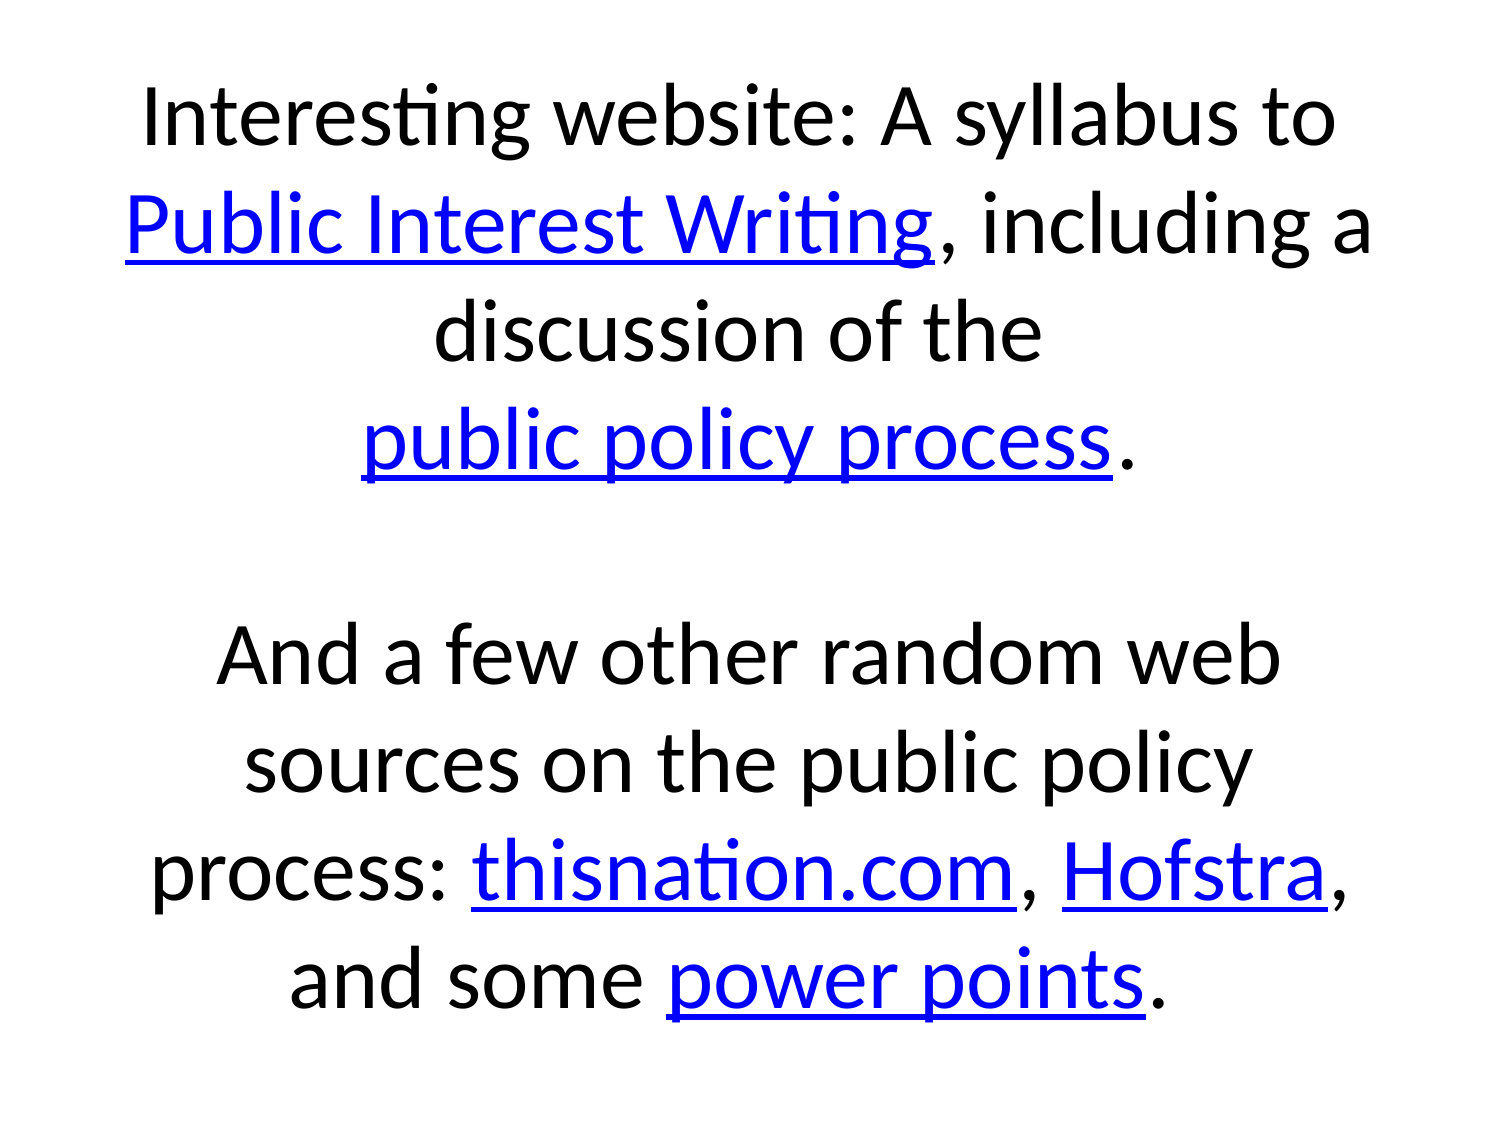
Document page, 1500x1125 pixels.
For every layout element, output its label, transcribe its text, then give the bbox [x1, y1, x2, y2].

title Interesting website: A syllabus to Public Interest Writing, including a discussion of the public policy process. And a few other random web sources on the public policy process: thisnation.com, Hofstra, and some power points. [75, 45, 1425, 1038]
